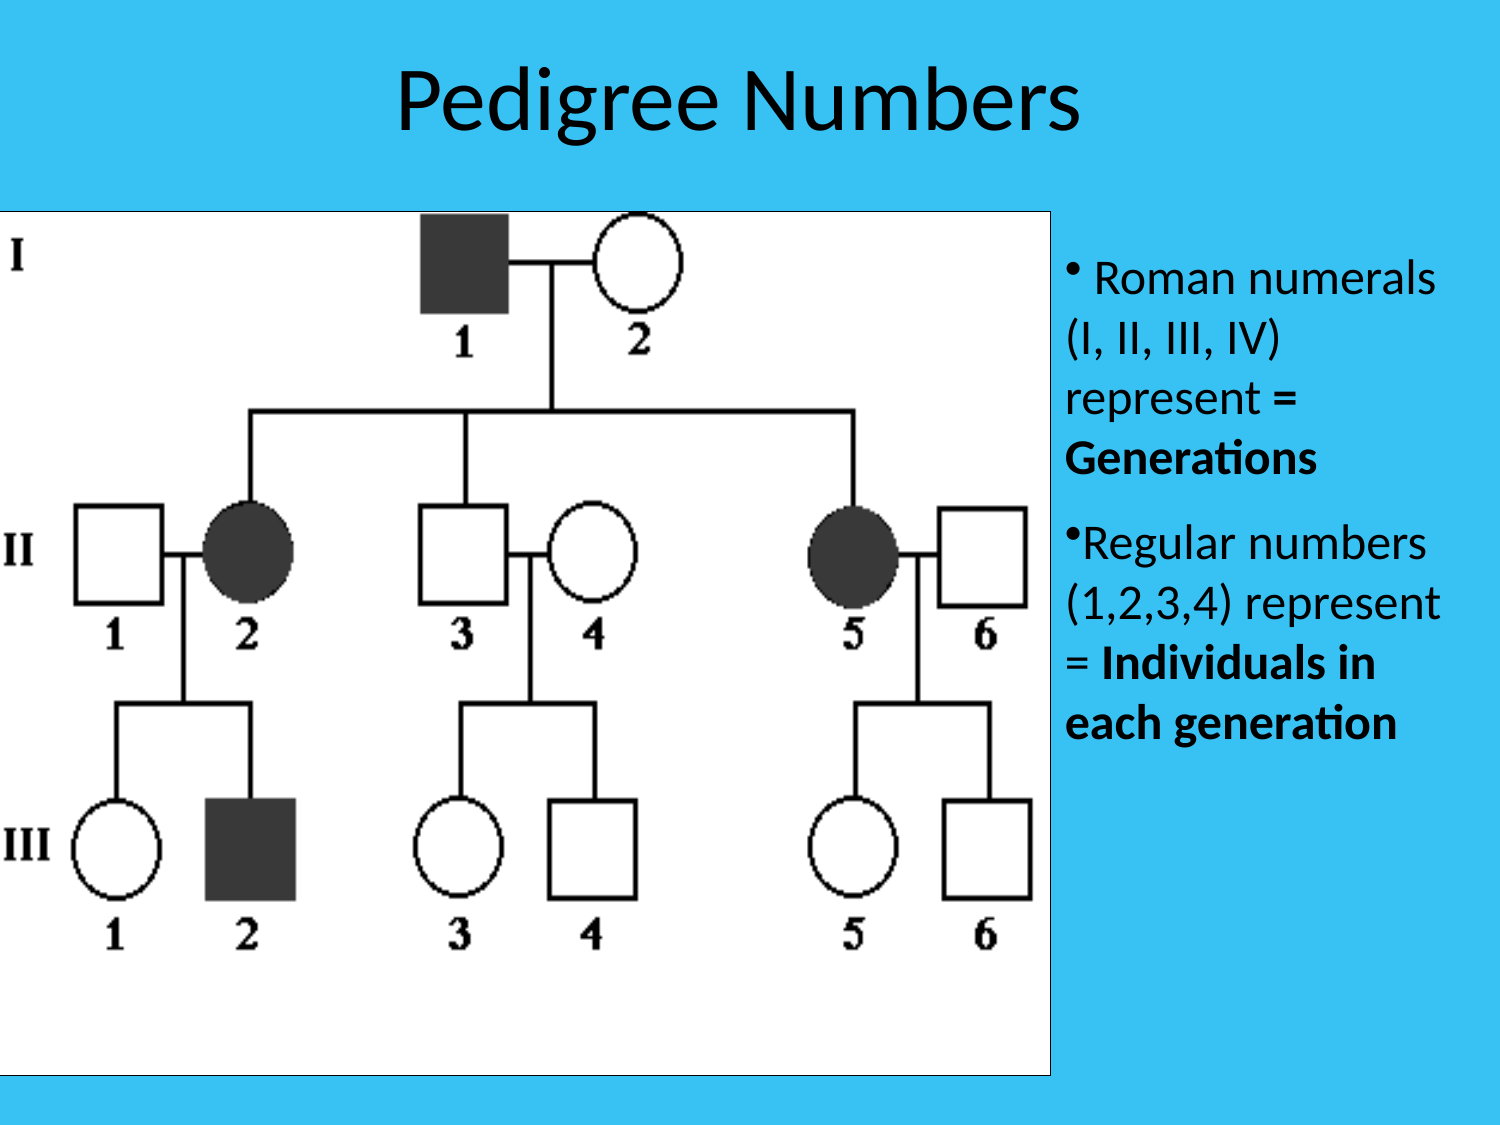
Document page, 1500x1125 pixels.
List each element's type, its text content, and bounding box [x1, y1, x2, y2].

text_box Roman numerals (I, II, III, IV) represent = Generations Regular numbers (1,2,3,4) represent = Individuals in each generation [1054, 237, 1463, 843]
title Pedigree Numbers [75, 0, 1425, 188]
picture [0, 212, 1051, 1076]
